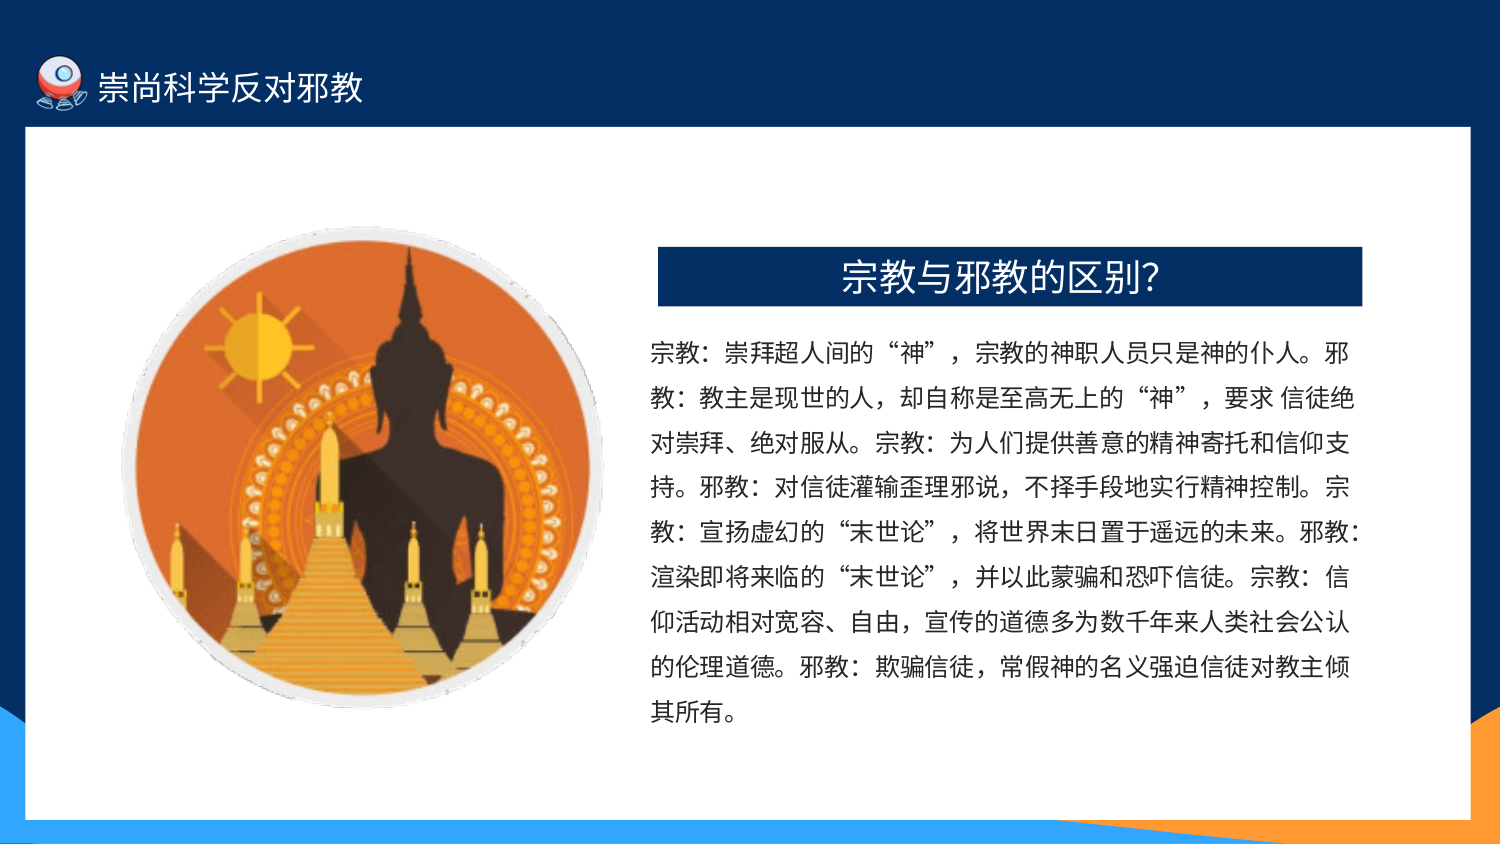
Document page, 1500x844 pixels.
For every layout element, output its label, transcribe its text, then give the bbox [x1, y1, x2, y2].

picture [37, 220, 754, 725]
picture [8, 42, 117, 119]
text_box 宗教：崇拜超人间的“神”，宗教的神职人员只是神的仆人。邪教：教主是现世的人，却自称是至高无上的“神”，要求 信徒绝对崇拜、绝对服从。宗教：为人们提供善意的精神寄托和信仰支持。邪教：对信徒灌输歪理邪说，不择手段地实行精神控制。宗教：宣扬虚幻的“末世论”，将世界末日置于遥远的未来。邪教：渲染即将来临的“末世论”，并以此蒙骗和恐吓信徒。宗教：信仰活动相对宽容、自由，宣传的道德多为数千年来人类社会公认的伦理道德。邪教：欺骗信徒，常假神的名义强迫信徒对教主倾其所有。 [754, 322, 1363, 722]
text_box 宗教与邪教的区别？ [754, 246, 1363, 307]
